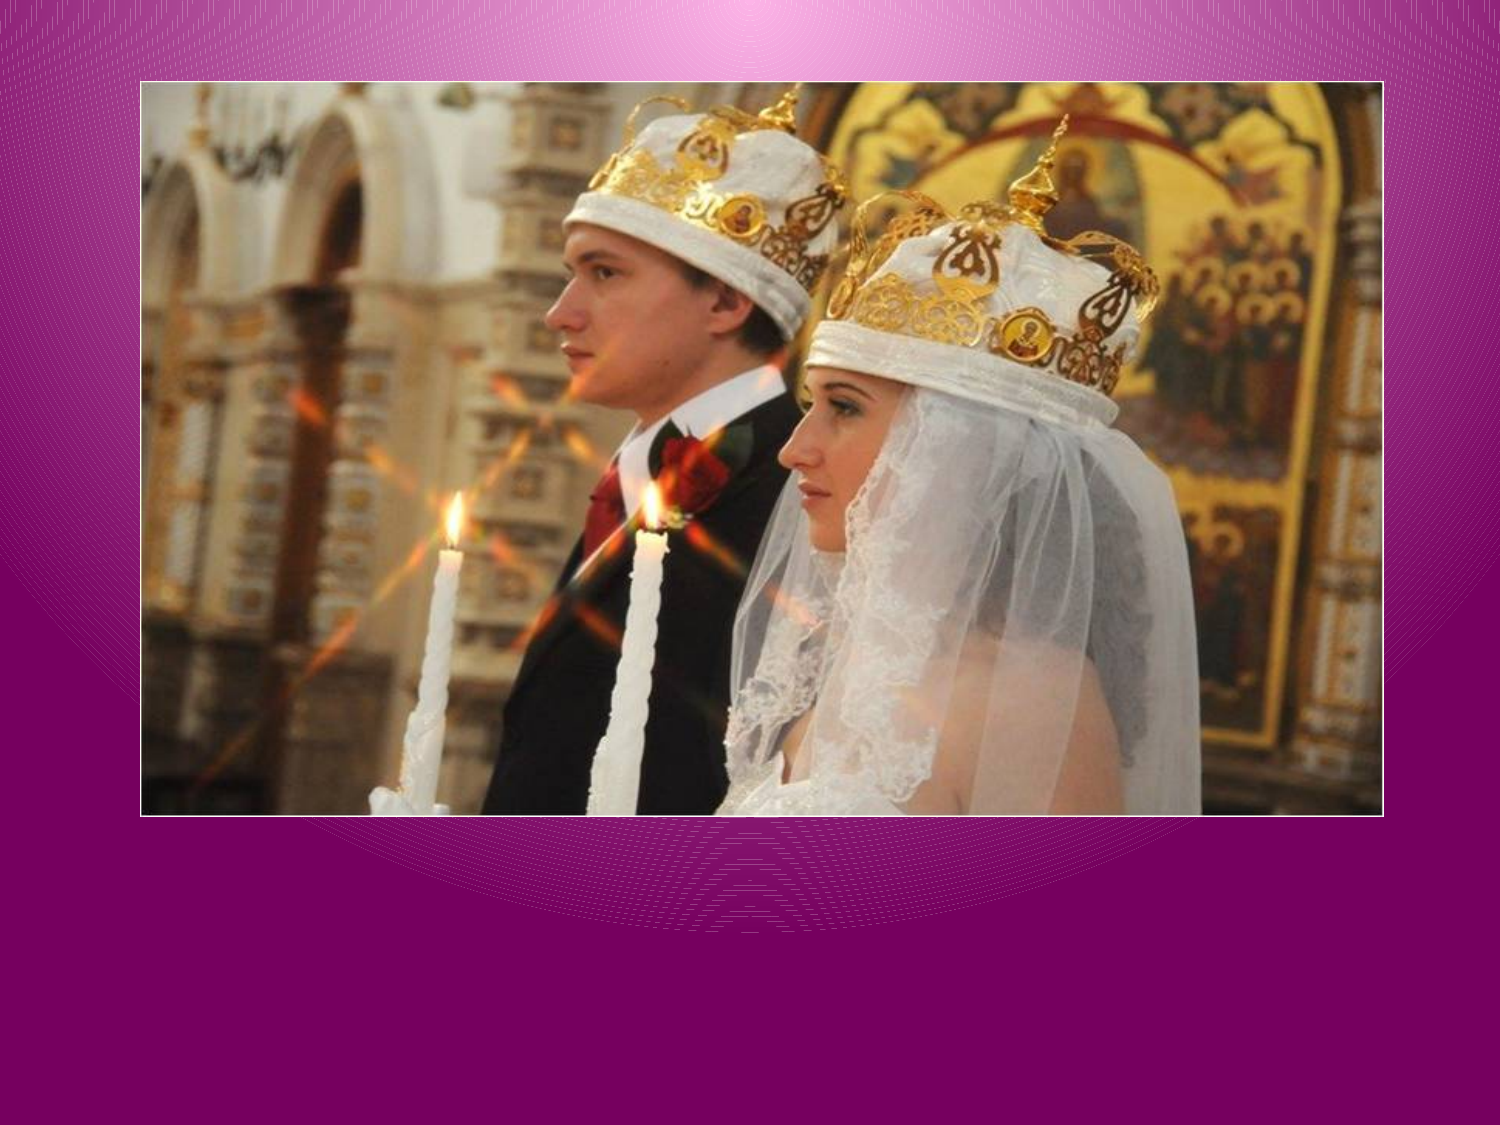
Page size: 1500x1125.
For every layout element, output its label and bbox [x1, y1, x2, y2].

picture [140, 81, 1385, 818]
